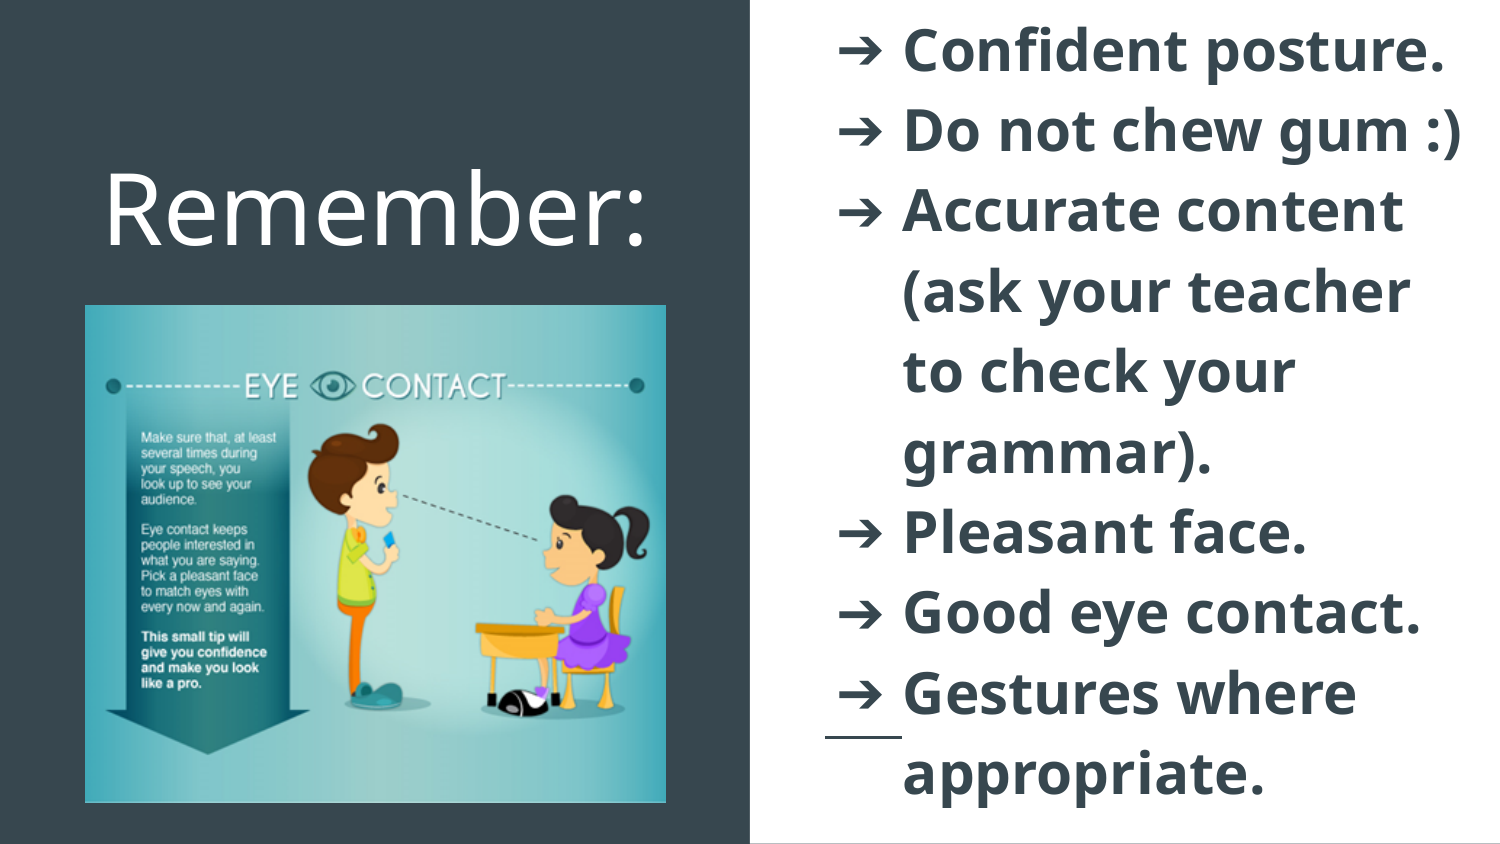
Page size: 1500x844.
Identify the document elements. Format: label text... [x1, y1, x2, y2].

list Confident posture. Do not chew gum :) Accurate content (ask your teacher to check your grammar). Pleasant face. Good eye contact. Gestures where appropriate. [812, 0, 1500, 832]
title Remember: [43, 0, 708, 281]
picture [85, 304, 666, 803]
